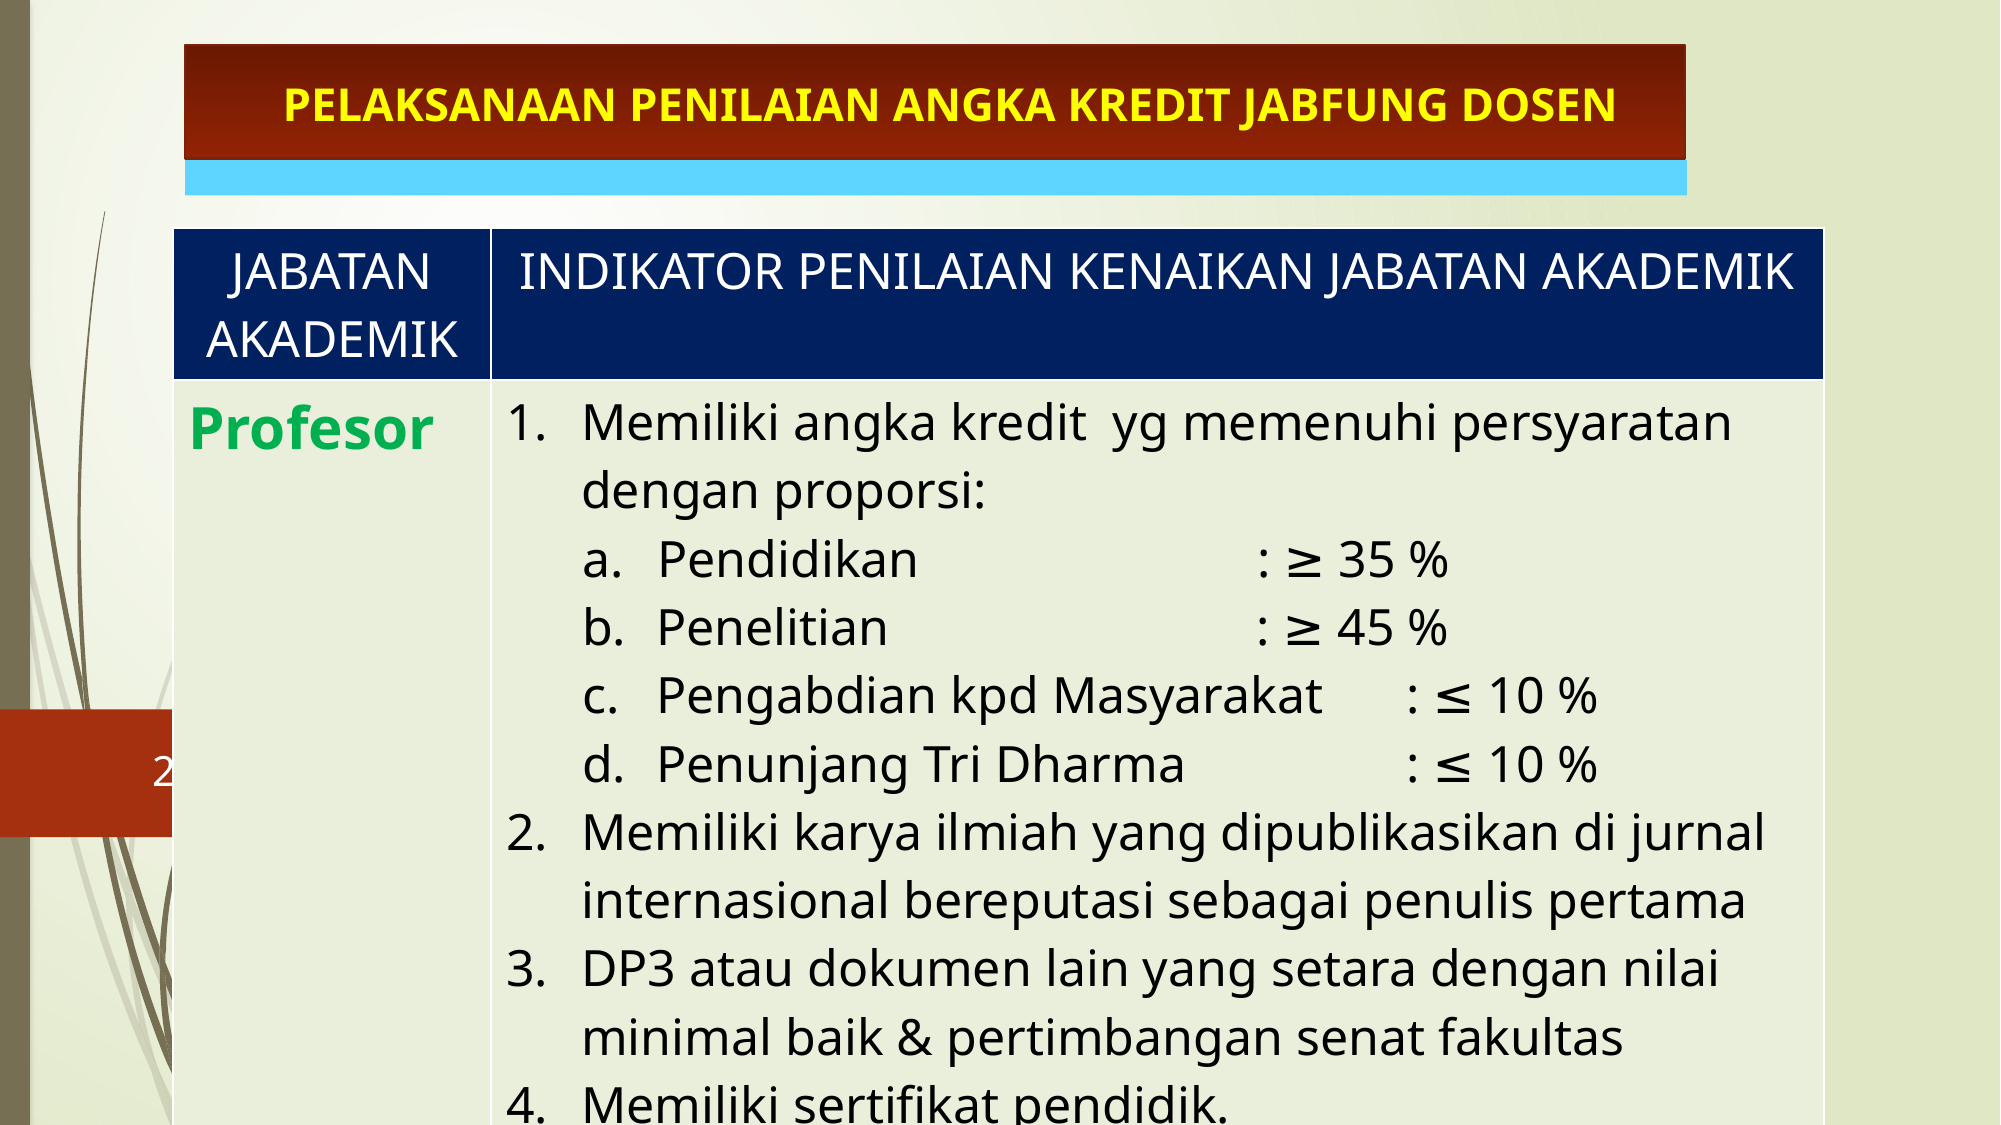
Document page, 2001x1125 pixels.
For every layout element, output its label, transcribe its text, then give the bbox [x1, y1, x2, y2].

slide_number 28 [87, 743, 216, 803]
text_box [184, 159, 1688, 197]
text_box [184, 44, 1686, 159]
table_cell Memiliki angka kredit yg memenuhi persyaratan dengan proporsi: Pendidikan : ≥ 35 % Penelitian : ≥ 45 % Pengabdian kpd Masyarakat : ≤ 10 % Penunjang Tri Dharma : ≤ 10 % Memiliki karya ilmiah yang dipublikasikan di jurnal internasional bereputasi sebagai penulis pertama DP3 atau dokumen lain yang setara dengan nilai minimal baik & pertimbangan senat fakultas Memiliki sertifikat pendidik. [492, 381, 1823, 1125]
table_header INDIKATOR PENILAIAN KENAIKAN JABATAN AKADEMIK [492, 229, 1823, 379]
table_header JABATAN AKADEMIK [174, 229, 490, 379]
table_cell Profesor [174, 381, 490, 1125]
text_box PELAKSANAAN PENILAIAN ANGKA KREDIT JABFUNG DOSEN [267, 49, 1686, 157]
